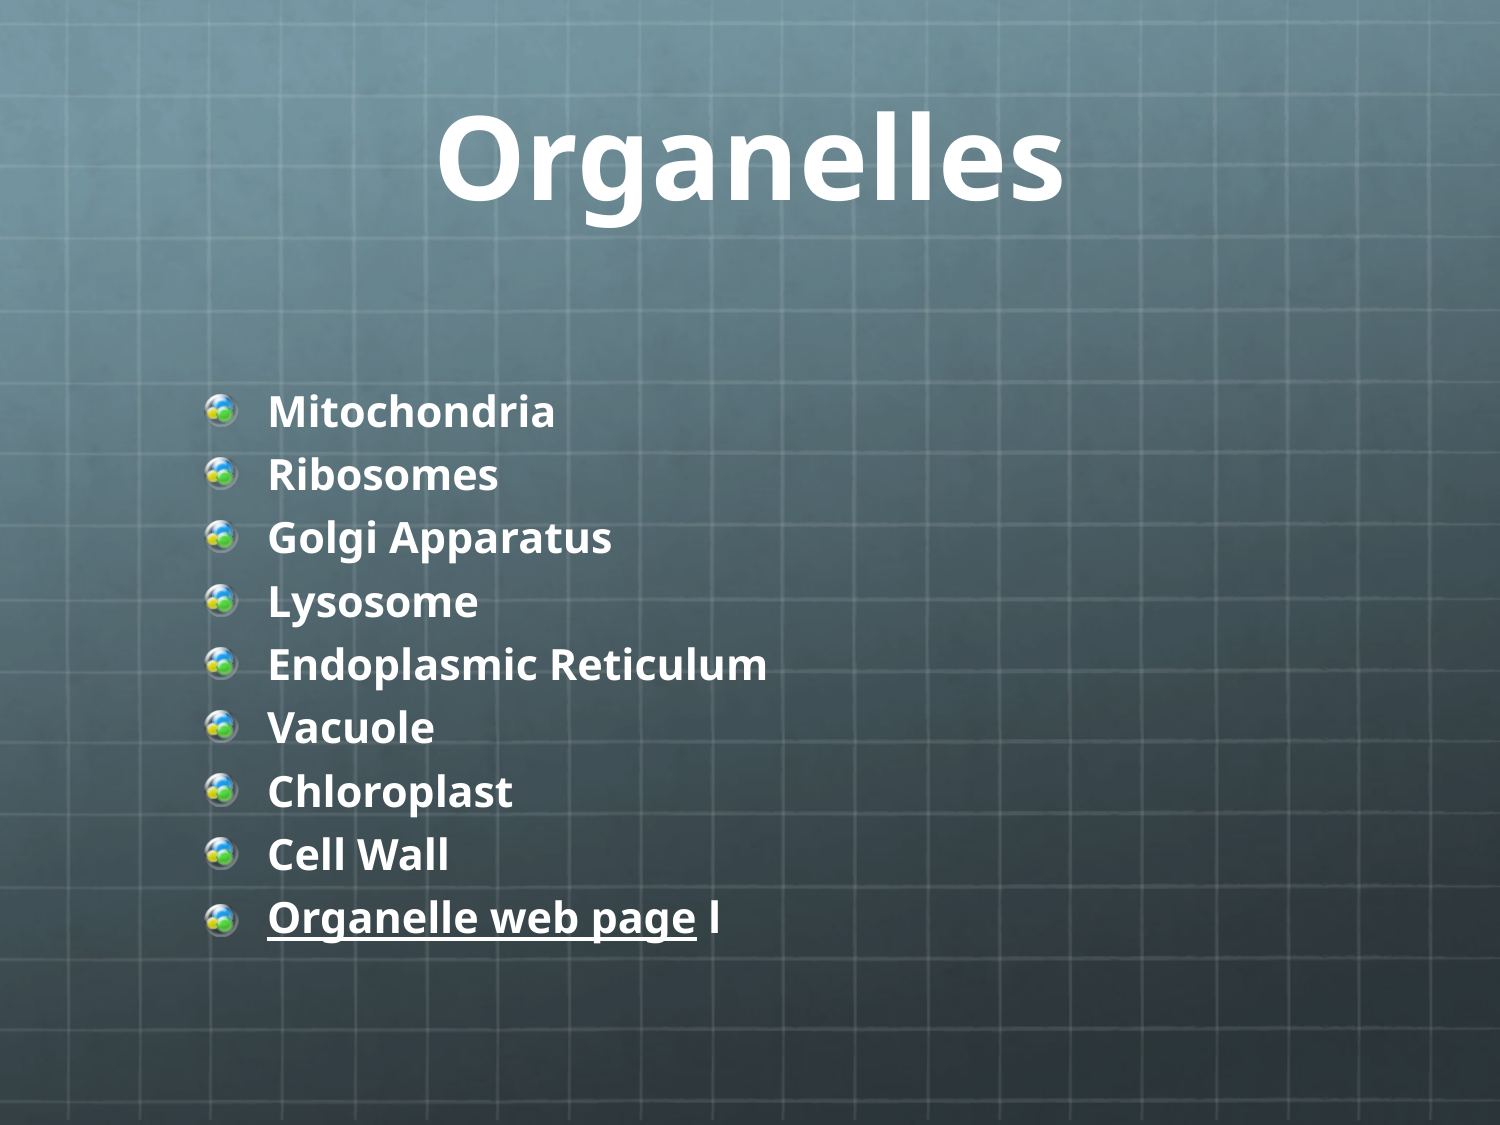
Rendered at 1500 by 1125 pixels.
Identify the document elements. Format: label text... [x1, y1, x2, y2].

title Organelles [127, 17, 1372, 289]
picture [0, 0, 1500, 1125]
list Mitochondria Ribosomes Golgi Apparatus Lysosome Endoplasmic Reticulum Vacuole Chloroplast Cell Wall Organelle web page l [127, 308, 1372, 958]
